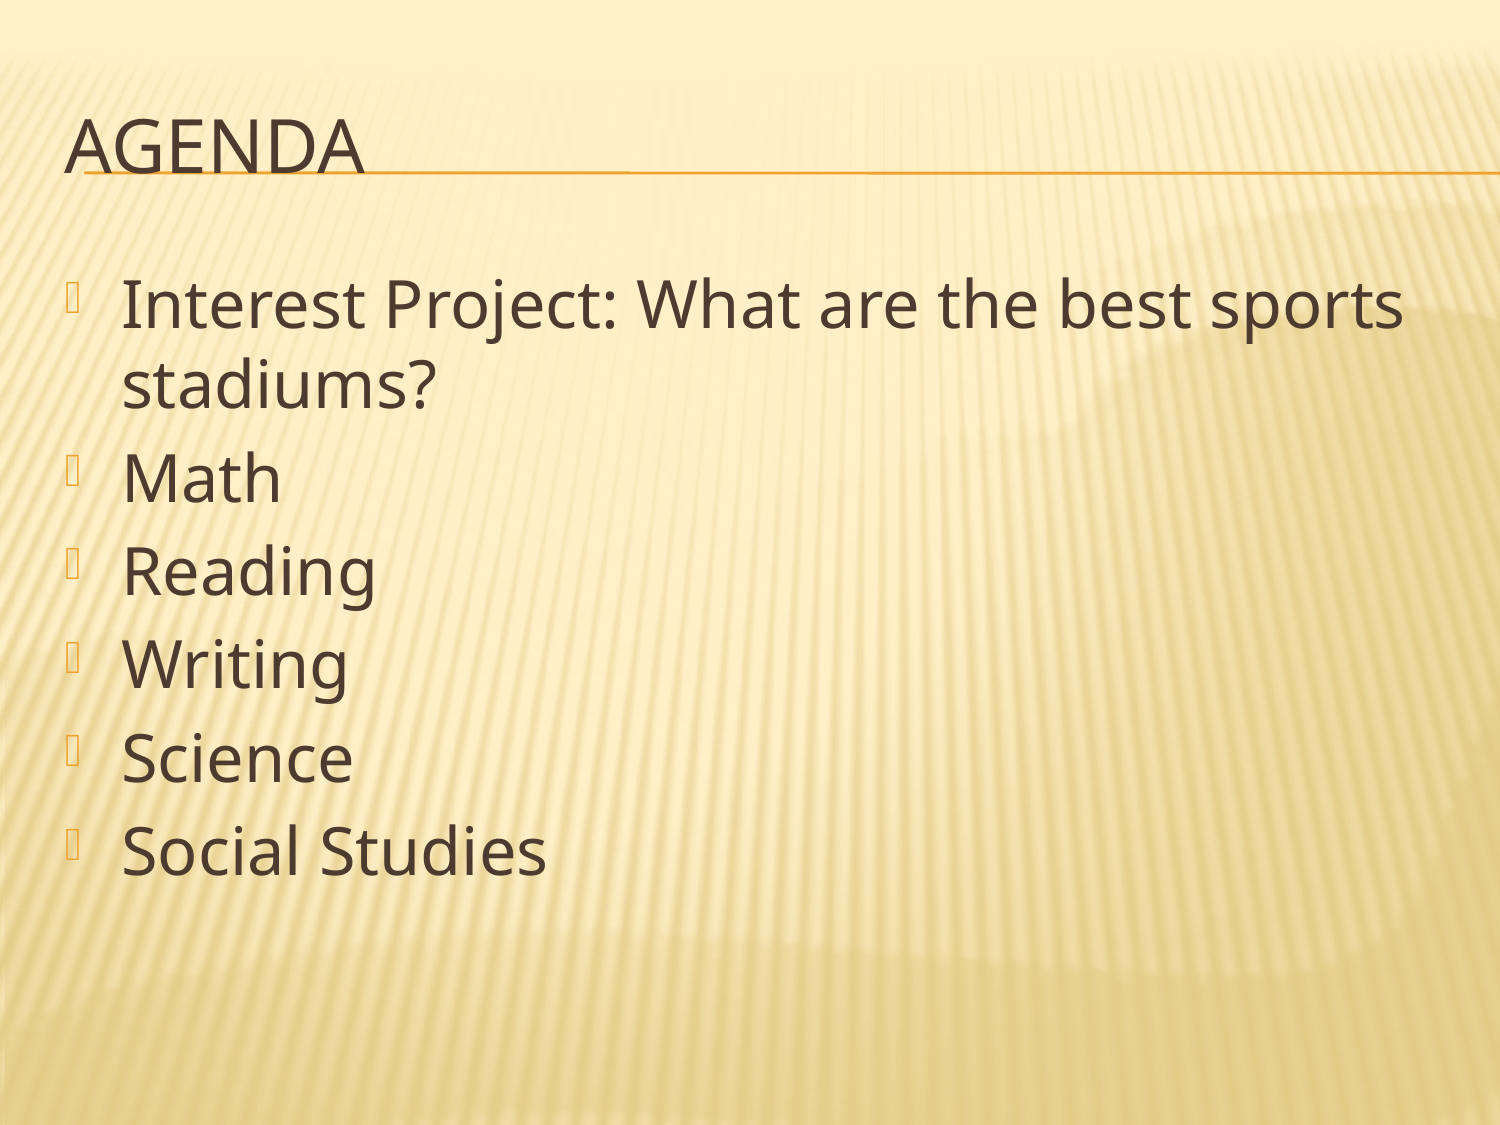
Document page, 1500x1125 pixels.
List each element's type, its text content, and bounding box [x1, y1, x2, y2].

list Interest Project: What are the best sports stadiums? Math Reading Writing Science Social Studies [50, 254, 1475, 998]
title AGENDA [50, 75, 1475, 213]
